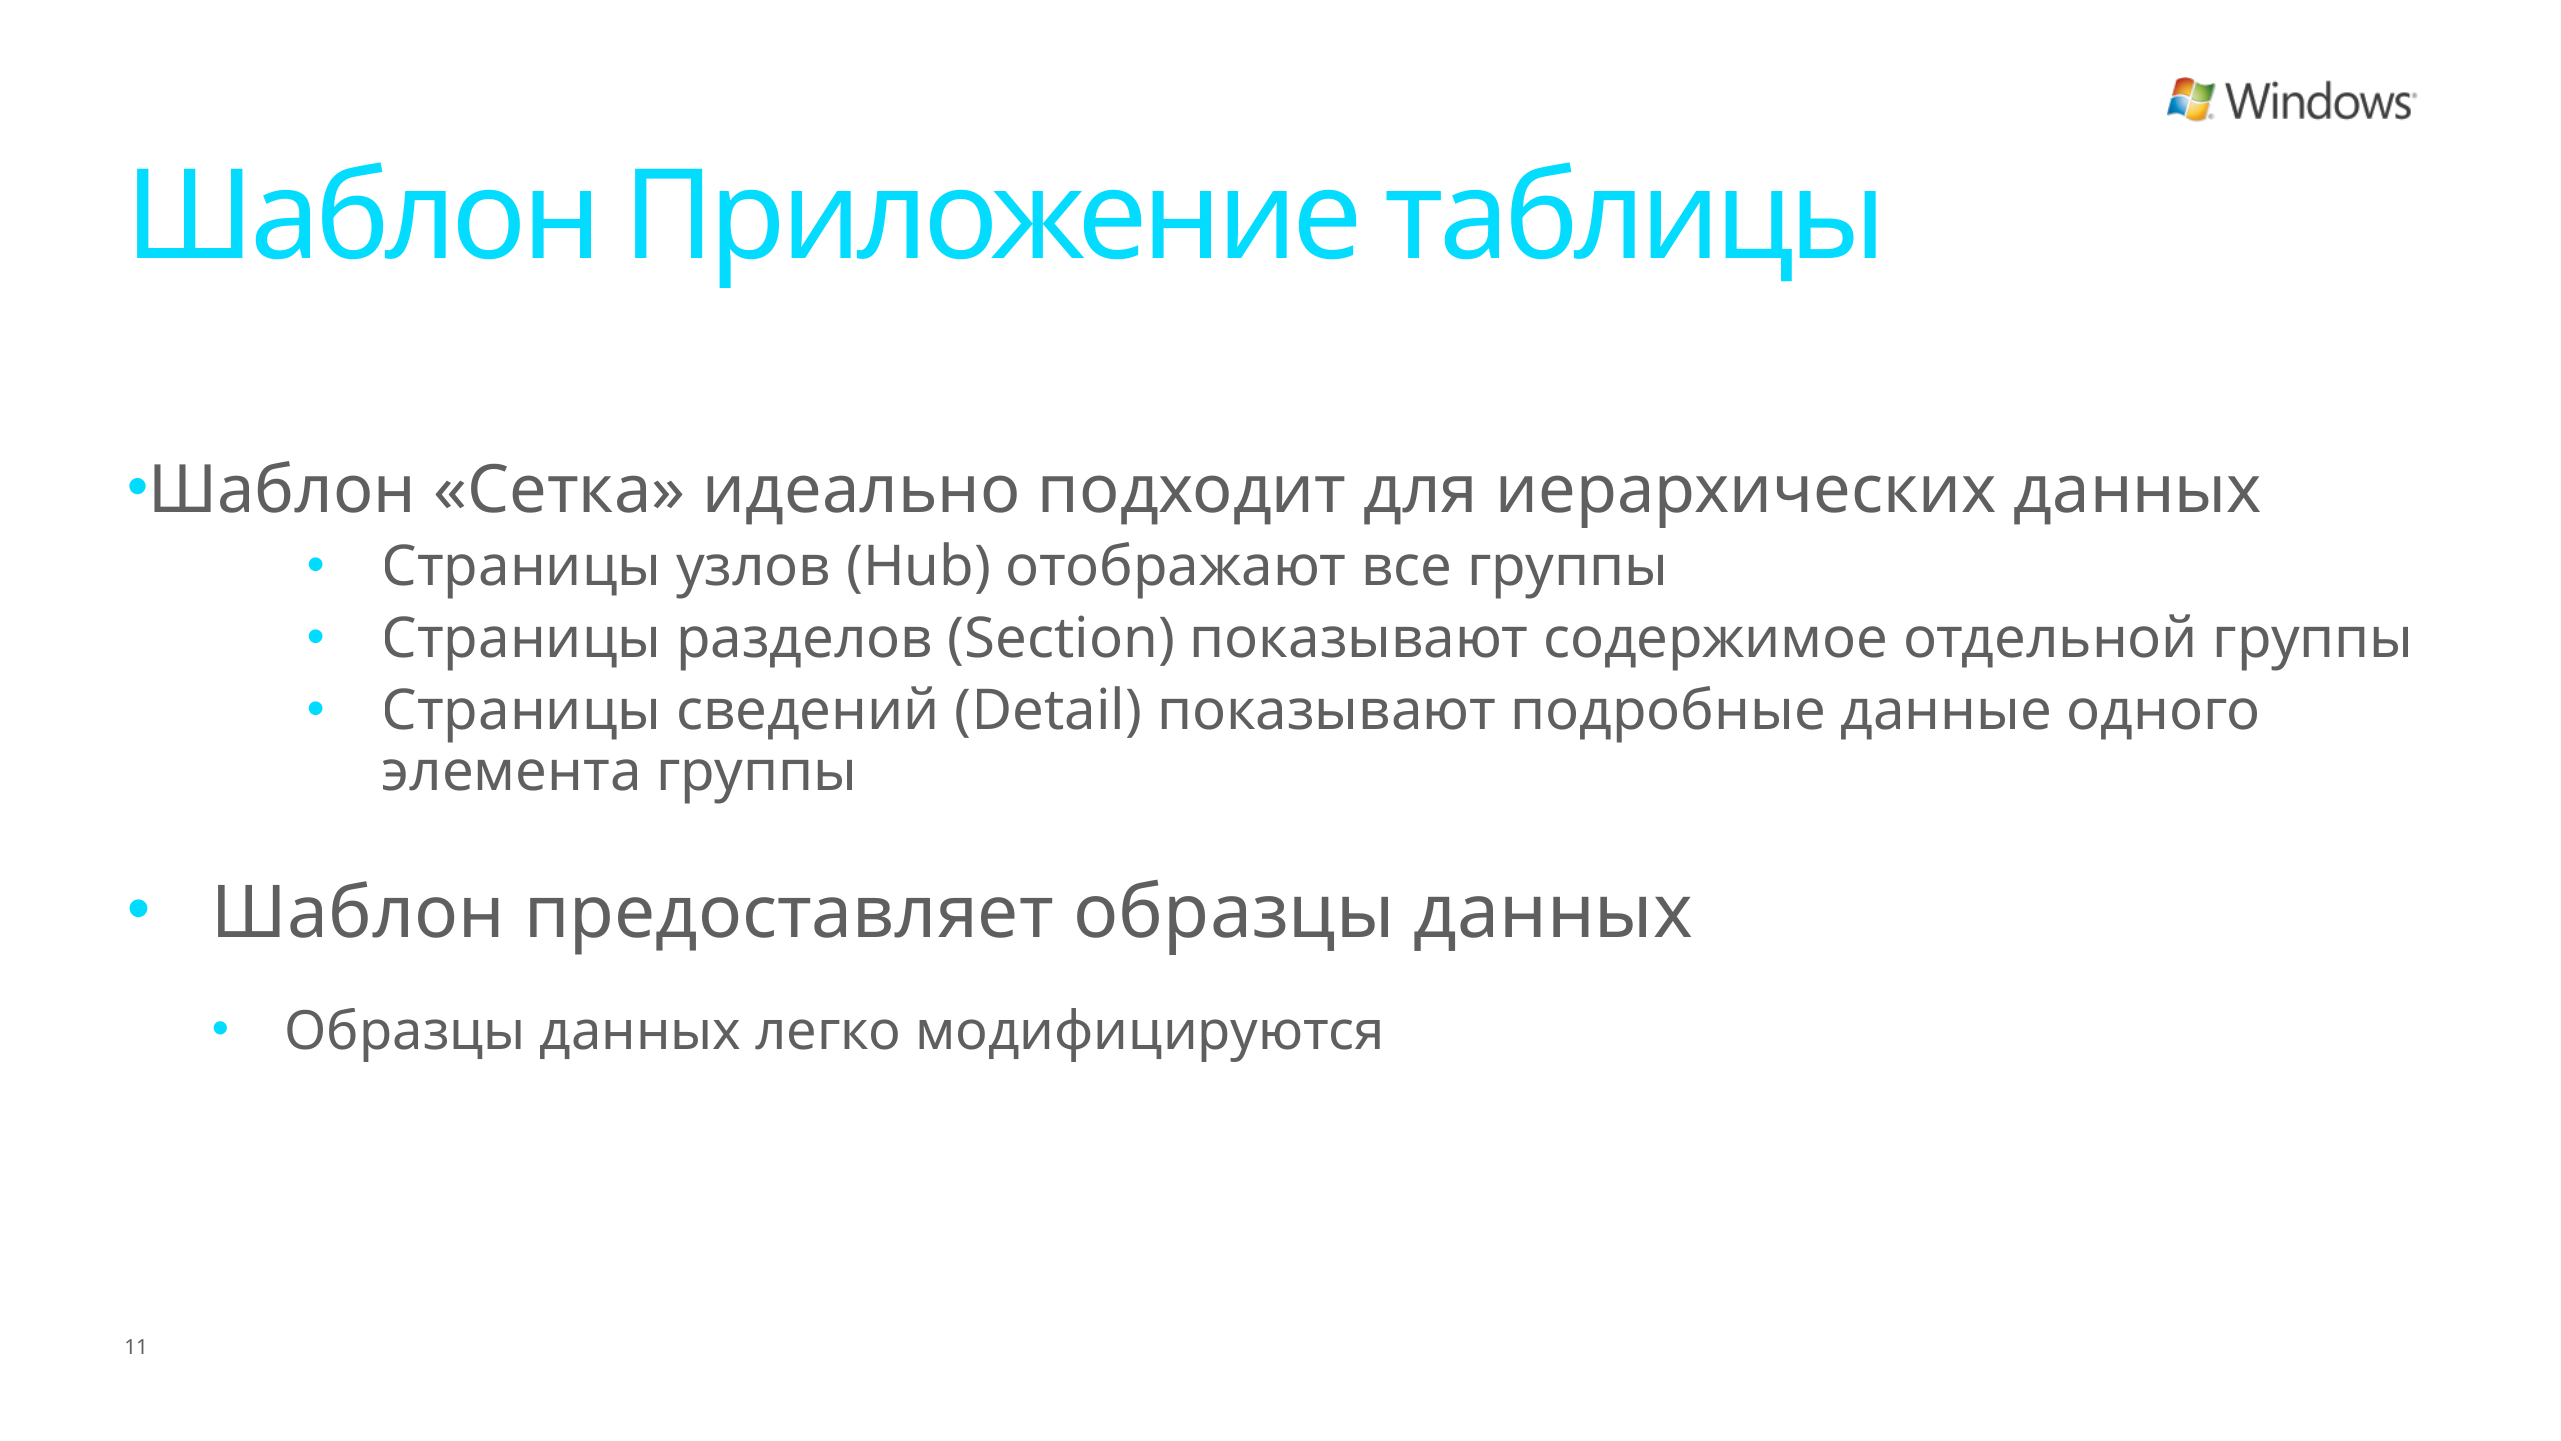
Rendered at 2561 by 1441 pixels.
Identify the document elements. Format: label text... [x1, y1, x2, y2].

title Шаблон Приложение таблицы [125, 48, 2468, 286]
list Шаблон «Сетка» идеально подходит для иерархических данных Страницы узлов (Hub) отображают все группы Страницы разделов (Section) показывают содержимое отдельной группы Страницы сведений (Detail) показывают подробные данные одного элемента группы Шаблон предоставляет образцы данных Образцы данных легко модифицируются [127, 405, 2470, 1080]
